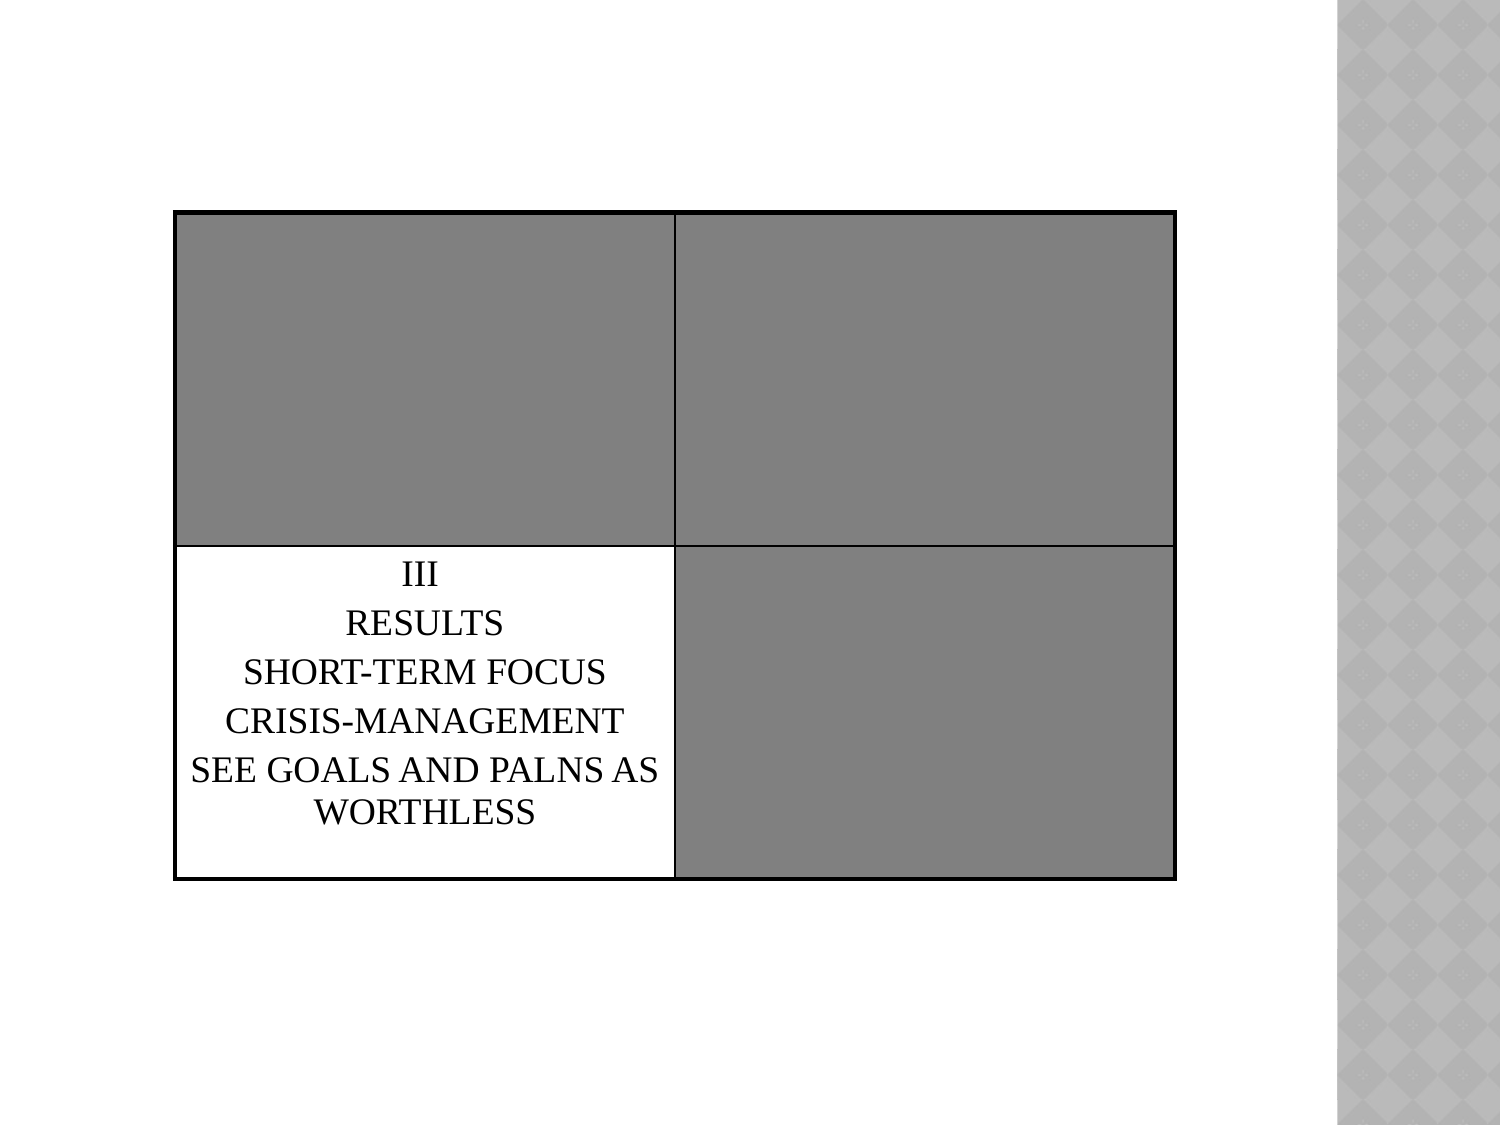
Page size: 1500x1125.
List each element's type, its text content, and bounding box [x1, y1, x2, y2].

table_header [676, 215, 1173, 545]
table_header [177, 215, 674, 545]
table_cell [676, 547, 1173, 877]
table_cell III RESULTS SHORT-TERM FOCUS CRISIS-MANAGEMENT SEE GOALS AND PALNS AS WORTHLESS [177, 547, 674, 877]
